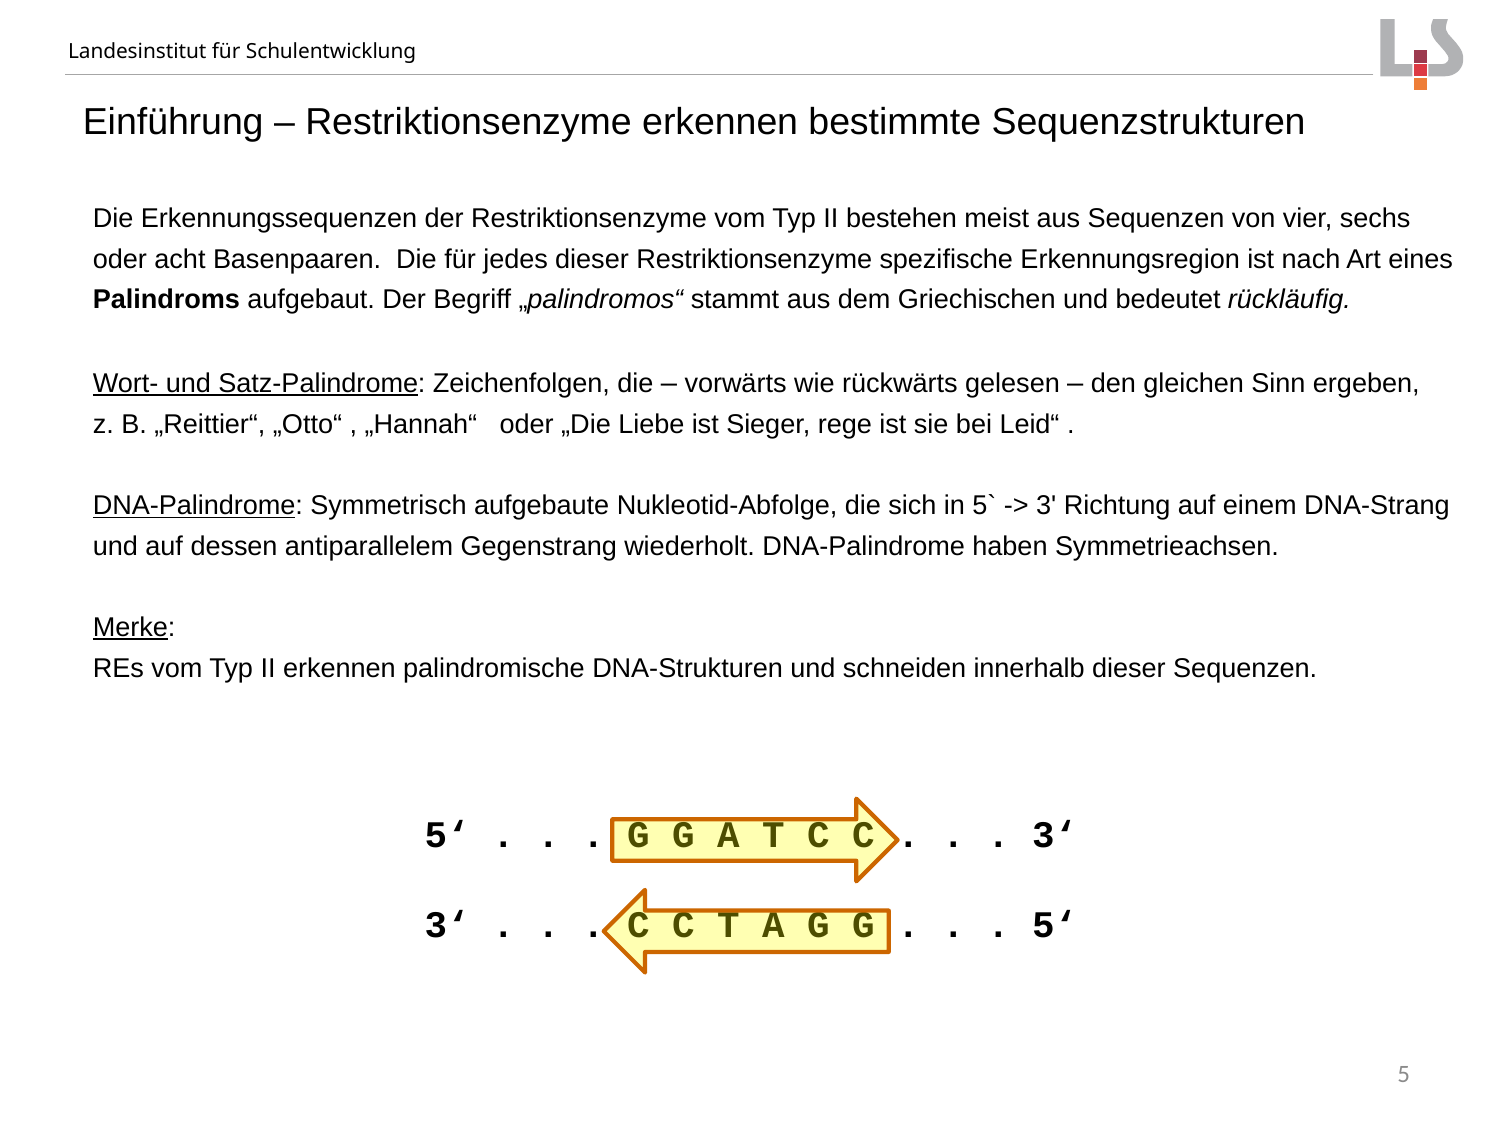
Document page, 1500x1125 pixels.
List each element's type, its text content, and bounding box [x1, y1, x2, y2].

text_box [601, 887, 891, 975]
slide_number 5 [1074, 1042, 1425, 1103]
text_box 5‘ . . . G G A T C C . . . 3‘ 3‘ . . . C C T A G G . . . 5‘ [409, 744, 1093, 997]
text_box Die Erkennungssequenzen der Restriktionsenzyme vom Typ II bestehen meist aus Sequenzen von vier, sechs oder acht Basenpaaren. Die für jedes dieser Restriktionsenzyme spezifische Erkennungsregion ist nach Art eines Palindroms aufgebaut. Der Begriff „palindromos“ stammt aus dem Griechischen und bedeutet rückläufig. Wort- und Satz-Palindrome: Zeichenfolgen, die – vorwärts wie rückwärts gelesen – den gleichen Sinn ergeben, z. B. „Reittier“, „Otto“ , „Hannah“ oder „Die Liebe ist Sieger, rege ist sie bei Leid“ . DNA-Palindrome: Symmetrisch aufgebaute Nukleotid-Abfolge, die sich in 5` -> 3' Richtung auf einem DNA-Strang und auf dessen antiparallelem Gegenstrang wiederholt. DNA-Palindrome haben Symmetrieachsen. Merke: REs vom Typ II erkennen palindromische DNA-Strukturen und schneiden innerhalb dieser Sequenzen. [78, 185, 1475, 690]
text_box [610, 796, 900, 884]
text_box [52, 18, 1464, 91]
text_box Einführung – Restriktionsenzyme erkennen bestimmte Sequenzstrukturen [68, 99, 1321, 150]
